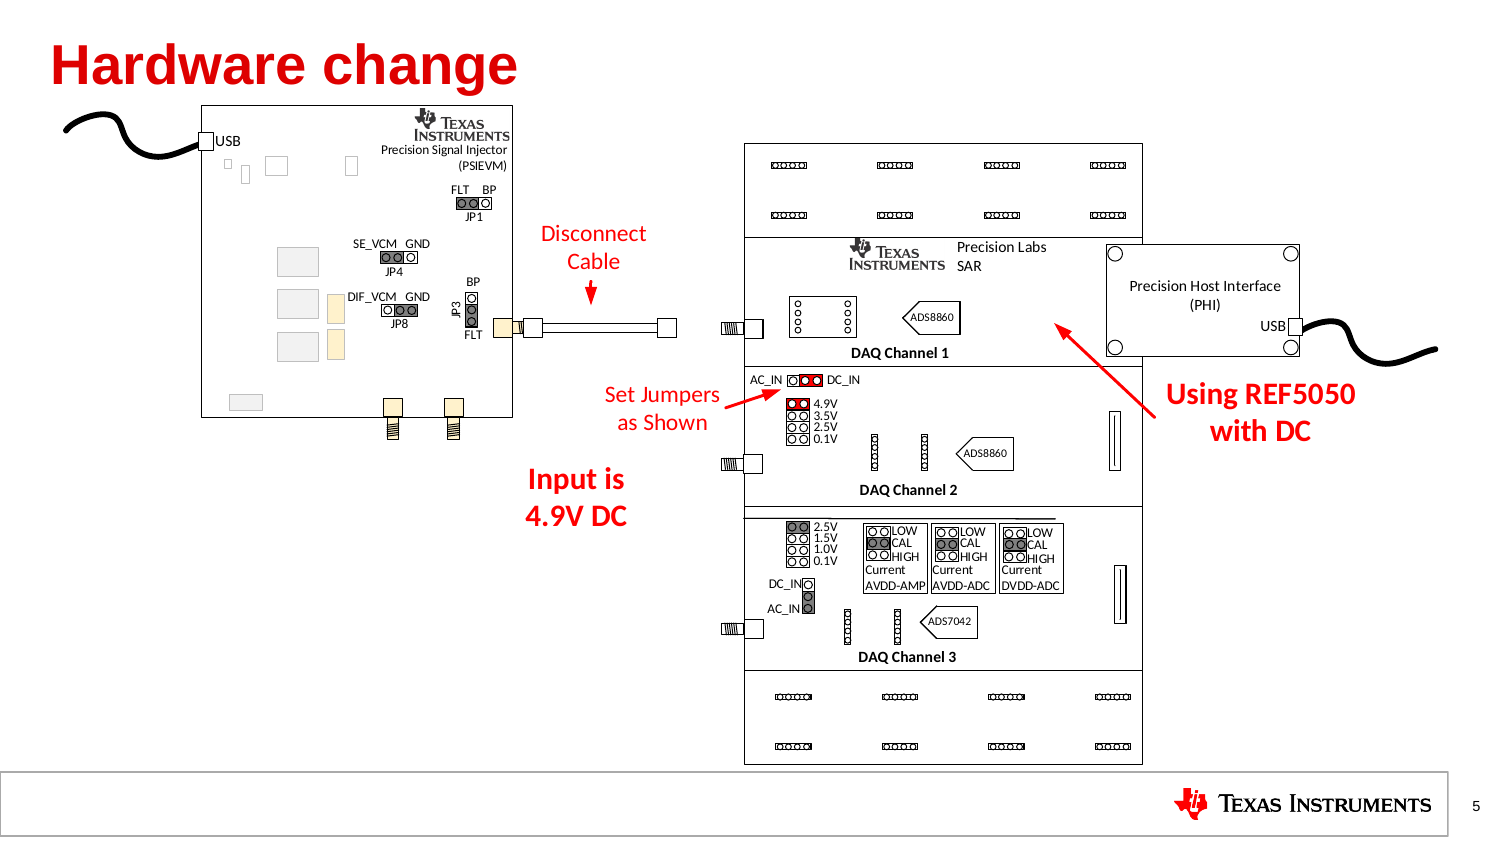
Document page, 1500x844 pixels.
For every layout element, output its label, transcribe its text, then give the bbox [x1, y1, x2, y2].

title Hardware change [37, 17, 1426, 119]
slide_number 5 [1142, 790, 1493, 817]
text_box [61, 102, 1439, 766]
